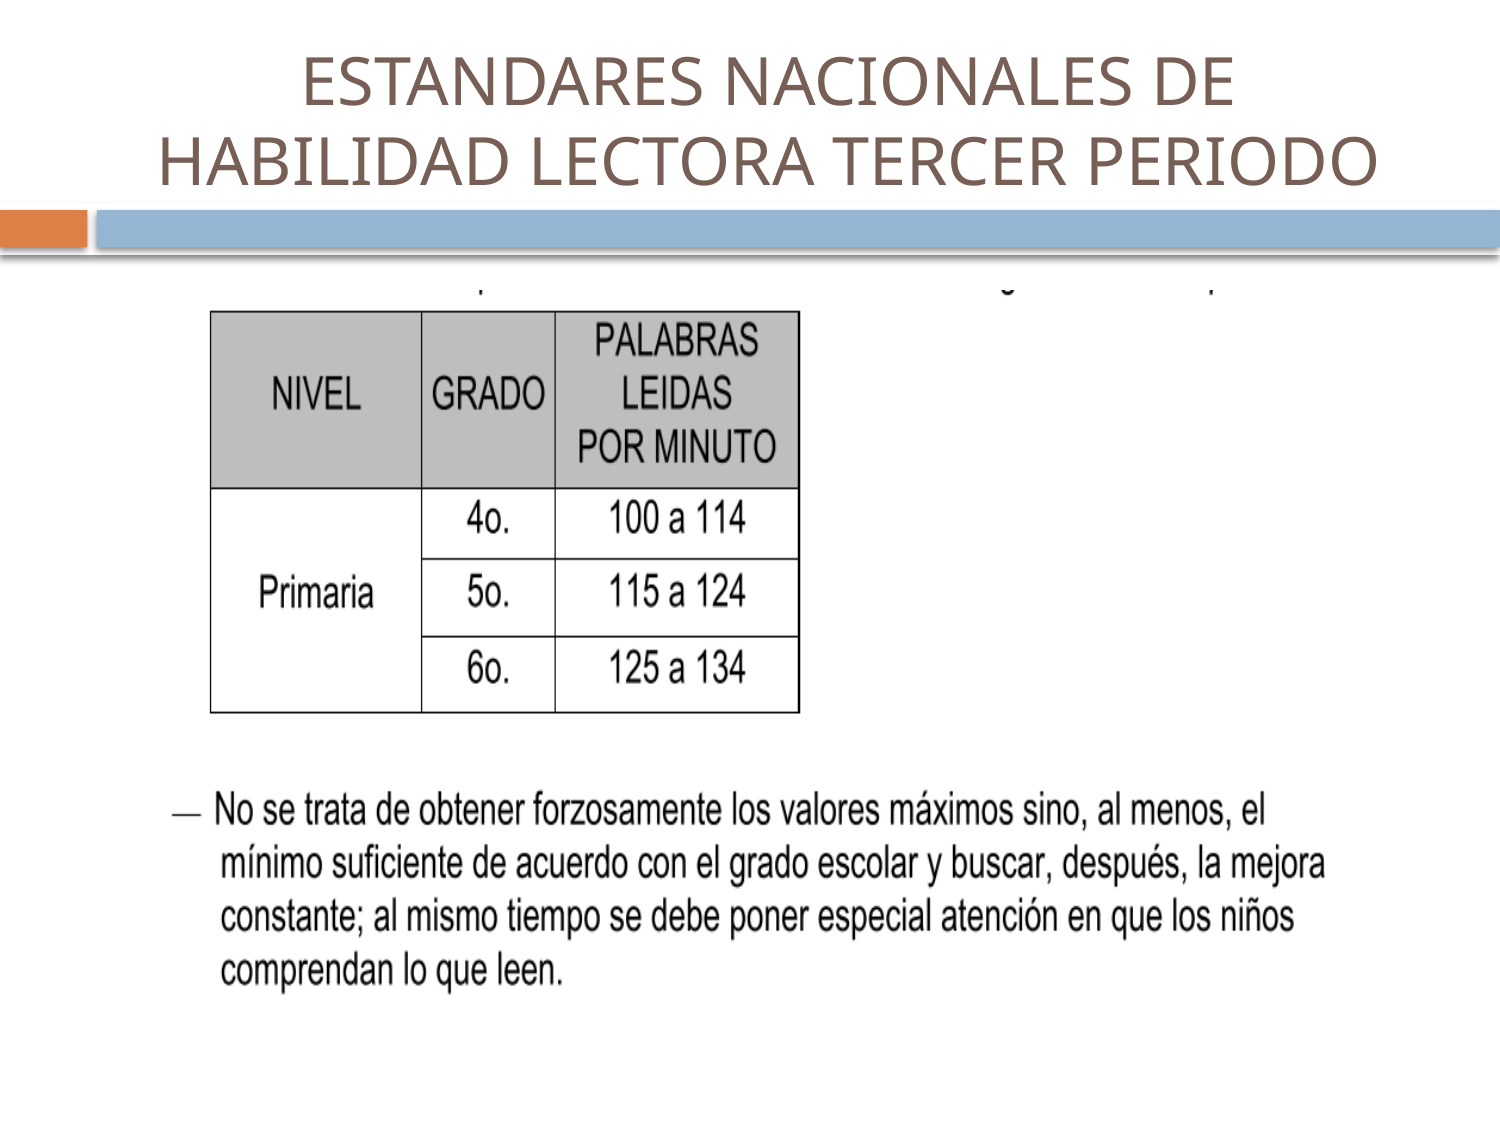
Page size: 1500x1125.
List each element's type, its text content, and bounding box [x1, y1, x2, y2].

title ESTANDARES NACIONALES DE HABILIDAD LECTORA TERCER PERIODO [100, 37, 1438, 200]
picture [123, 290, 1412, 1000]
